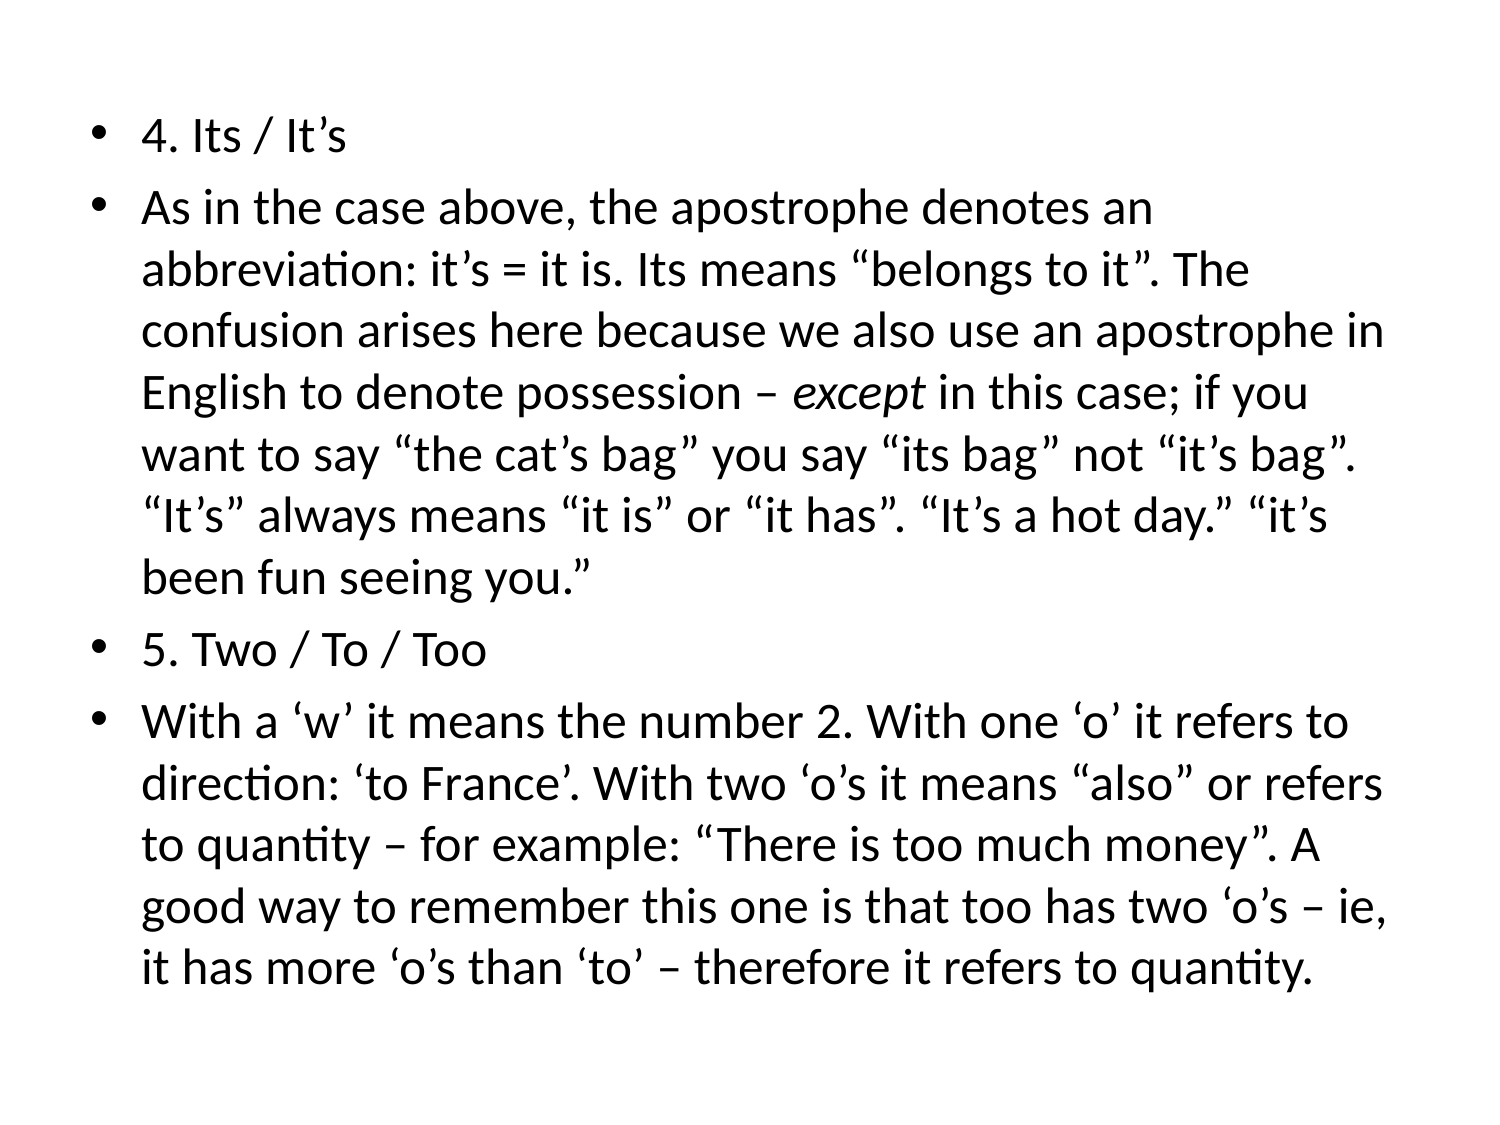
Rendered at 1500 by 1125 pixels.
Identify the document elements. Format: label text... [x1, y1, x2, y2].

list 4. Its / It’s As in the case above, the apostrophe denotes an abbreviation: it’s = it is. Its means “belongs to it”. The confusion arises here because we also use an apostrophe in English to denote possession – except in this case; if you want to say “the cat’s bag” you say “its bag” not “it’s bag”. “It’s” always means “it is” or “it has”. “It’s a hot day.” “it’s been fun seeing you.” 5. Two / To / Too With a ‘w’ it means the number 2. With one ‘o’ it refers to direction: ‘to France’. With two ‘o’s it means “also” or refers to quantity – for example: “There is too much money”. A good way to remember this one is that too has two ‘o’s – ie, it has more ‘o’s than ‘to’ – therefore it refers to quantity. [75, 93, 1425, 1005]
